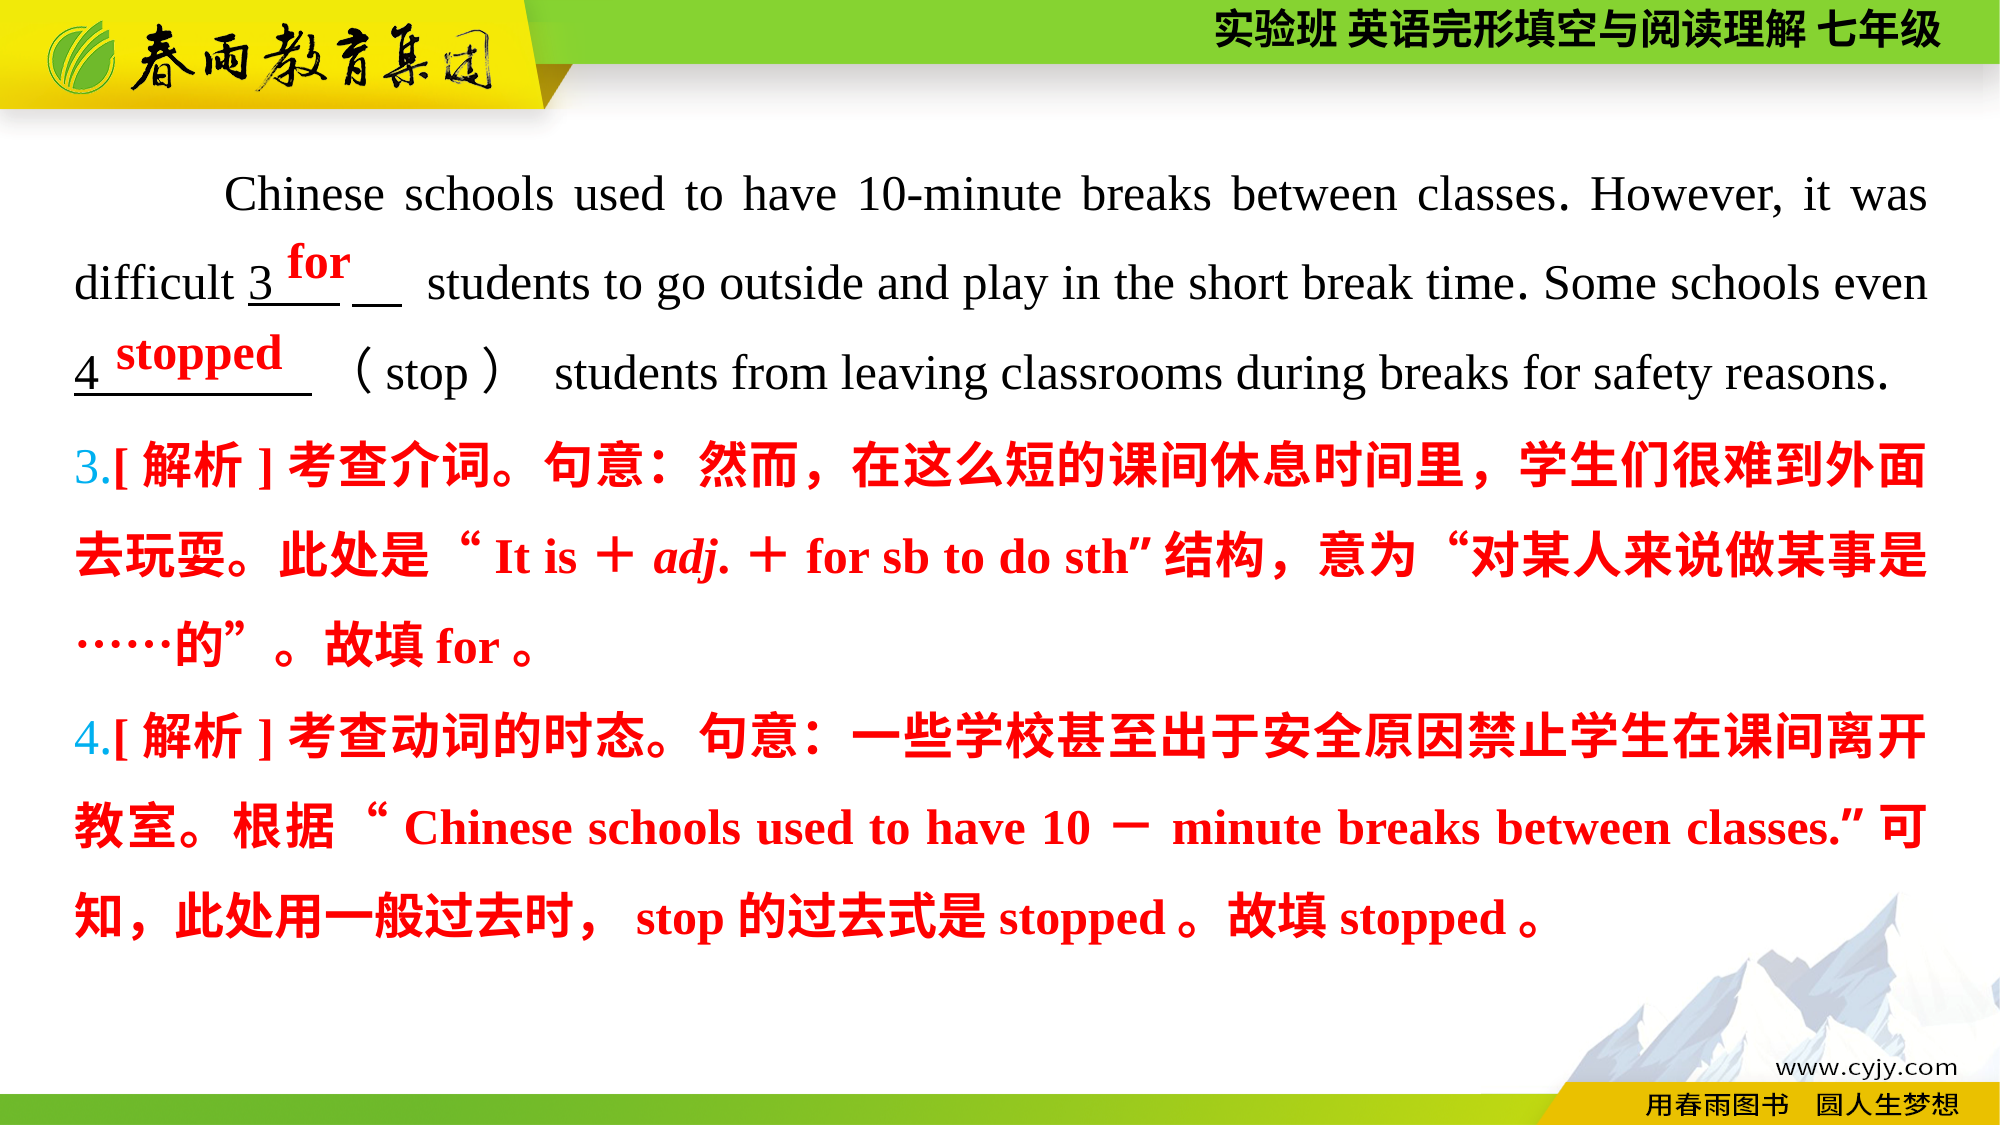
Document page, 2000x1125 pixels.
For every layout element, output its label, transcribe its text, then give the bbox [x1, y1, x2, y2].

list Chinese schools used to have 10-minute breaks between classes. However, it was difficult 3 students to go outside and play in the short break time. Some schools even 4 （stop） students from leaving classrooms during breaks for safety reasons. [59, 122, 1944, 395]
picture [0, 0, 2000, 1125]
text_box 4.[解析]考查动词的时态。句意：一些学校甚至出于安全原因禁止学生在课间离开教室。根据“Chinese schools used to have 10－minute breaks between classes.”可知，此处用一般过去时，stop的过去式是stopped。故填stopped。 [59, 667, 1944, 953]
text_box stopped [101, 312, 298, 387]
text_box 3.[解析]考查介词。句意：然而，在这么短的课间休息时间里，学生们很难到外面去玩耍。此处是“It is＋adj.＋for sb to do sth”结构，意为“对某人来说做某事是……的”。故填for。 [59, 395, 1944, 667]
text_box for [272, 220, 367, 296]
